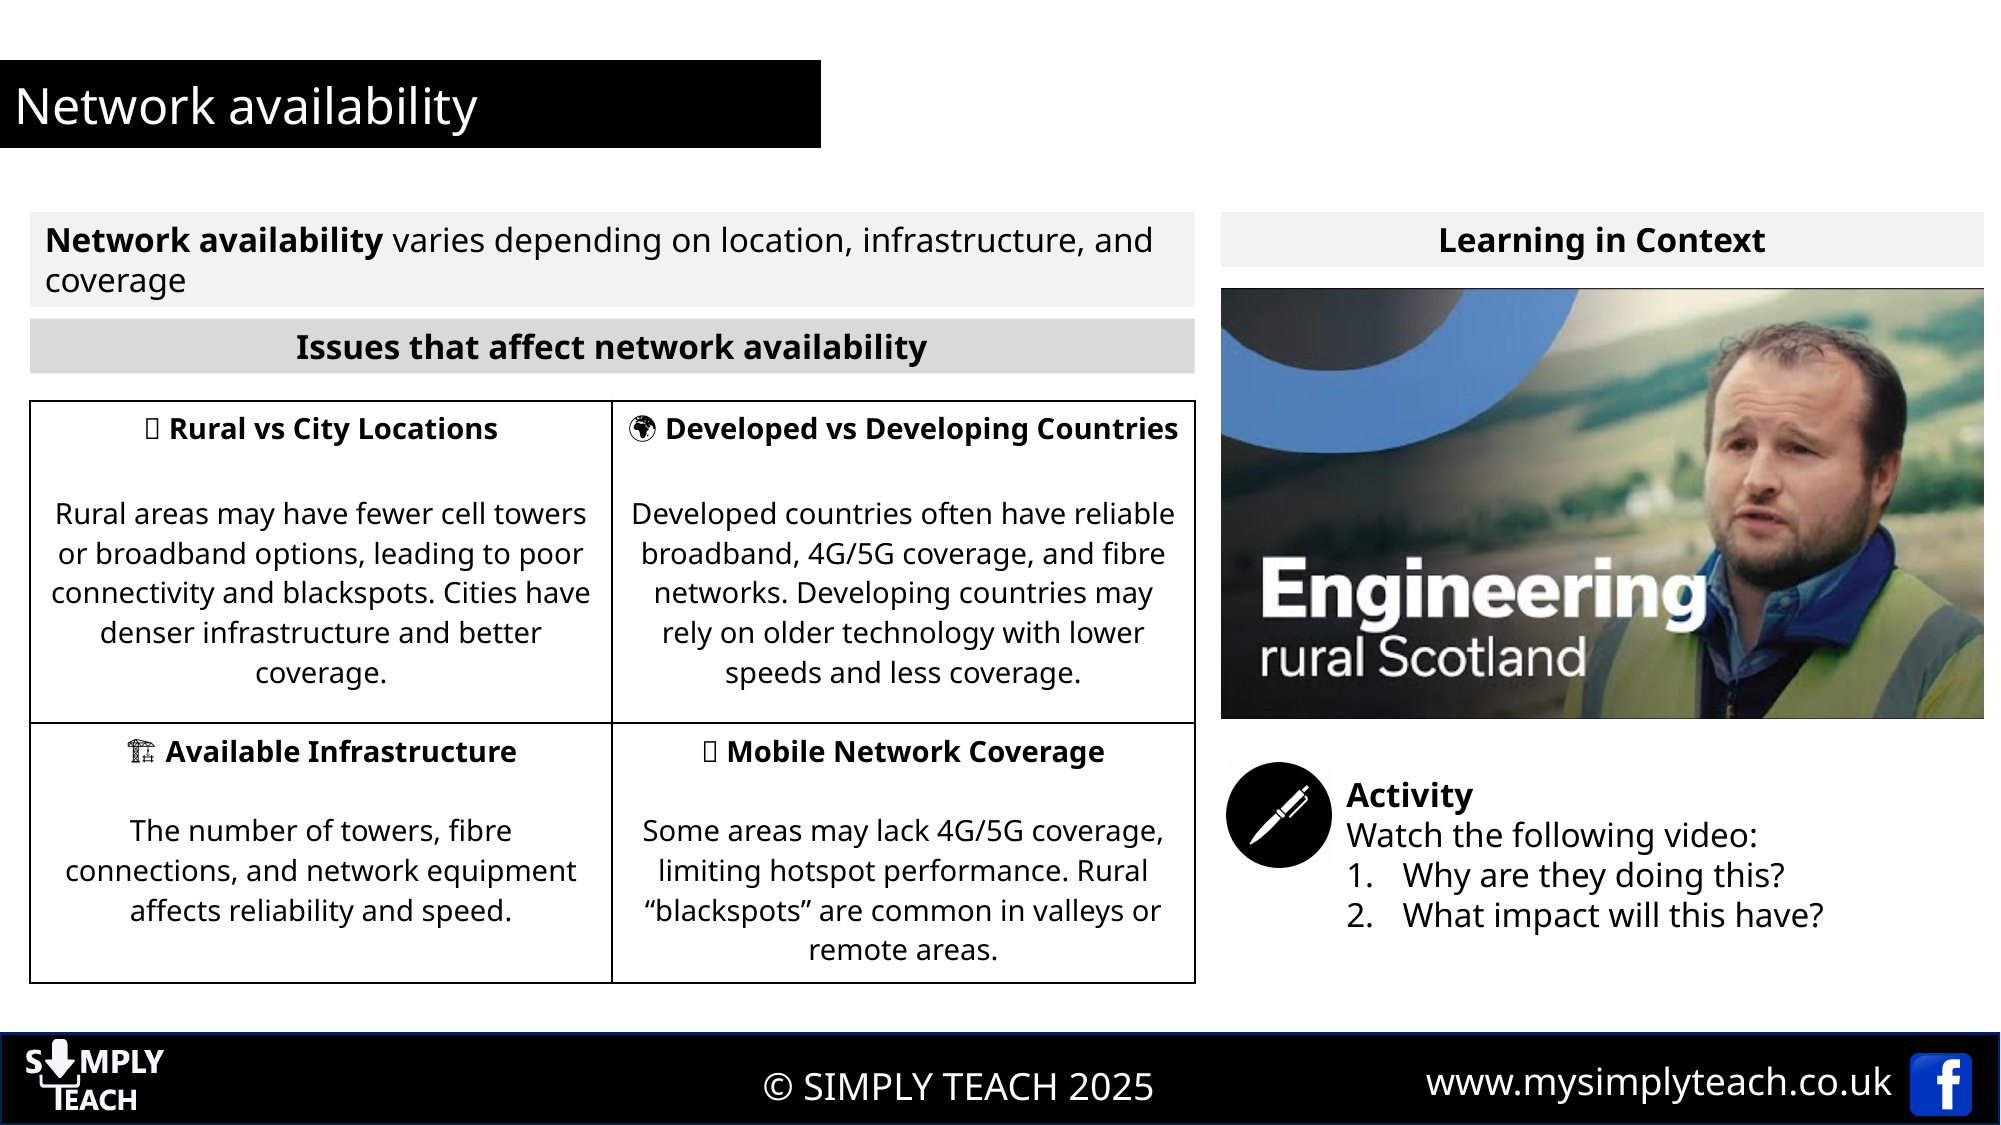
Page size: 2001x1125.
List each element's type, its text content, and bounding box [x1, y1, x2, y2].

table_cell 🏗️ Available Infrastructure The number of towers, fibre connections, and network equipment affects reliability and speed. [31, 724, 611, 982]
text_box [1220, 287, 1985, 720]
table_cell 📡 Mobile Network Coverage Some areas may lack 4G/5G coverage, limiting hotspot performance. Rural “blackspots” are common in valleys or remote areas. [613, 724, 1194, 982]
picture [1907, 1050, 1975, 1119]
text_box Activity Watch the following video: Why are they doing this? What impact will this have? [1331, 766, 1984, 942]
picture [15, 1033, 182, 1122]
table_header 🌍 Developed vs Developing Countries Developed countries often have reliable broadband, 4G/5G coverage, and fibre networks. Developing countries may rely on older technology with lower speeds and less coverage. [613, 402, 1194, 722]
text_box Network availability varies depending on location, infrastructure, and coverage [30, 212, 1195, 307]
text_box Learning in Context [1220, 212, 1984, 267]
text_box Network availability [0, 60, 821, 148]
text_box Issues that affect network availability [30, 318, 1195, 374]
picture [1226, 761, 1332, 868]
table_header 🌄 Rural vs City Locations Rural areas may have fewer cell towers or broadband options, leading to poor connectivity and blackspots. Cities have denser infrastructure and better coverage. [31, 402, 611, 722]
